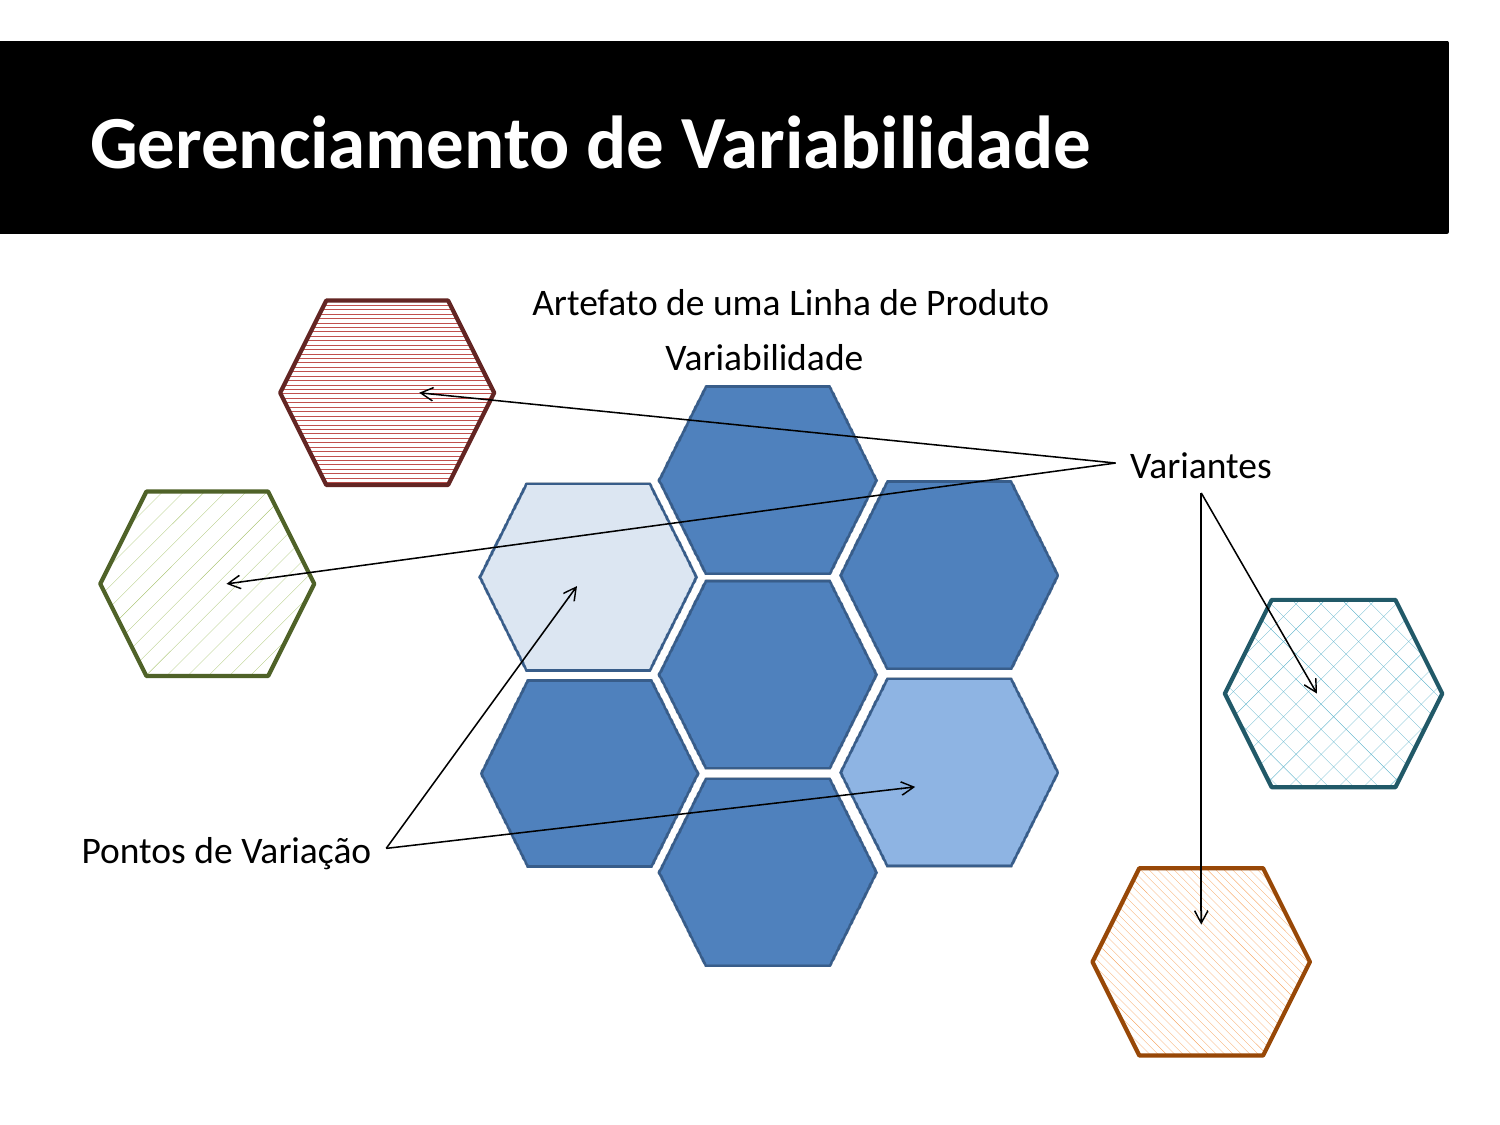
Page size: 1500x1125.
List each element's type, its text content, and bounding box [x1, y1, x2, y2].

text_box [514, 269, 1069, 387]
text_box [98, 489, 314, 679]
text_box [278, 298, 492, 461]
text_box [418, 392, 1115, 463]
picture [478, 385, 1059, 392]
text_box [1090, 866, 1312, 1058]
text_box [1202, 493, 1318, 694]
text_box Pontos de Variação [66, 818, 387, 879]
text_box [0, 41, 1449, 234]
text_box Variantes [1119, 433, 1287, 493]
picture [478, 585, 1059, 968]
title Gerenciamento de Variabilidade [75, 45, 1425, 233]
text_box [387, 591, 578, 786]
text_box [387, 786, 916, 850]
text_box [1226, 597, 1445, 790]
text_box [226, 463, 1115, 585]
